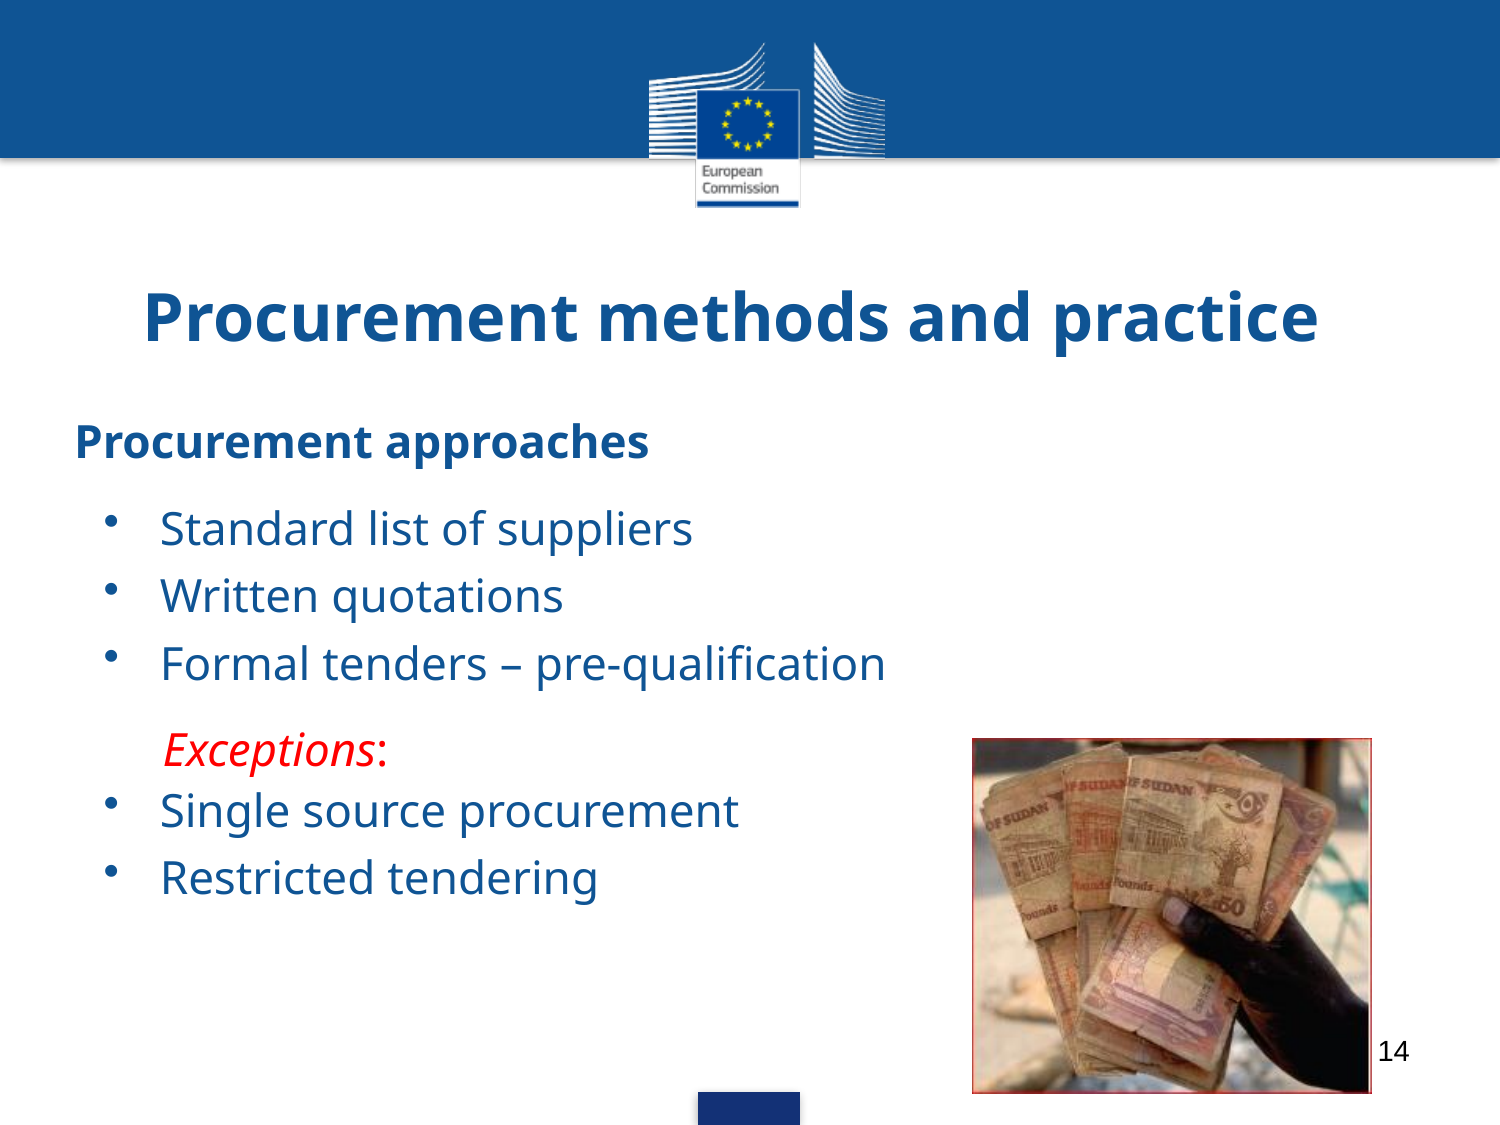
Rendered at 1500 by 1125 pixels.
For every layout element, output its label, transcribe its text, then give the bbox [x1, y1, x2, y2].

text_box Procurement methods and practice [27, 267, 1435, 362]
picture [972, 737, 1372, 1095]
picture [649, 42, 885, 208]
list Standard list of suppliers Written quotations Formal tenders – pre-qualification Exceptions: Single source procurement Restricted tendering [88, 492, 1439, 1012]
title Procurement approaches [0, 387, 1500, 492]
slide_number 14 [1370, 1024, 1426, 1103]
